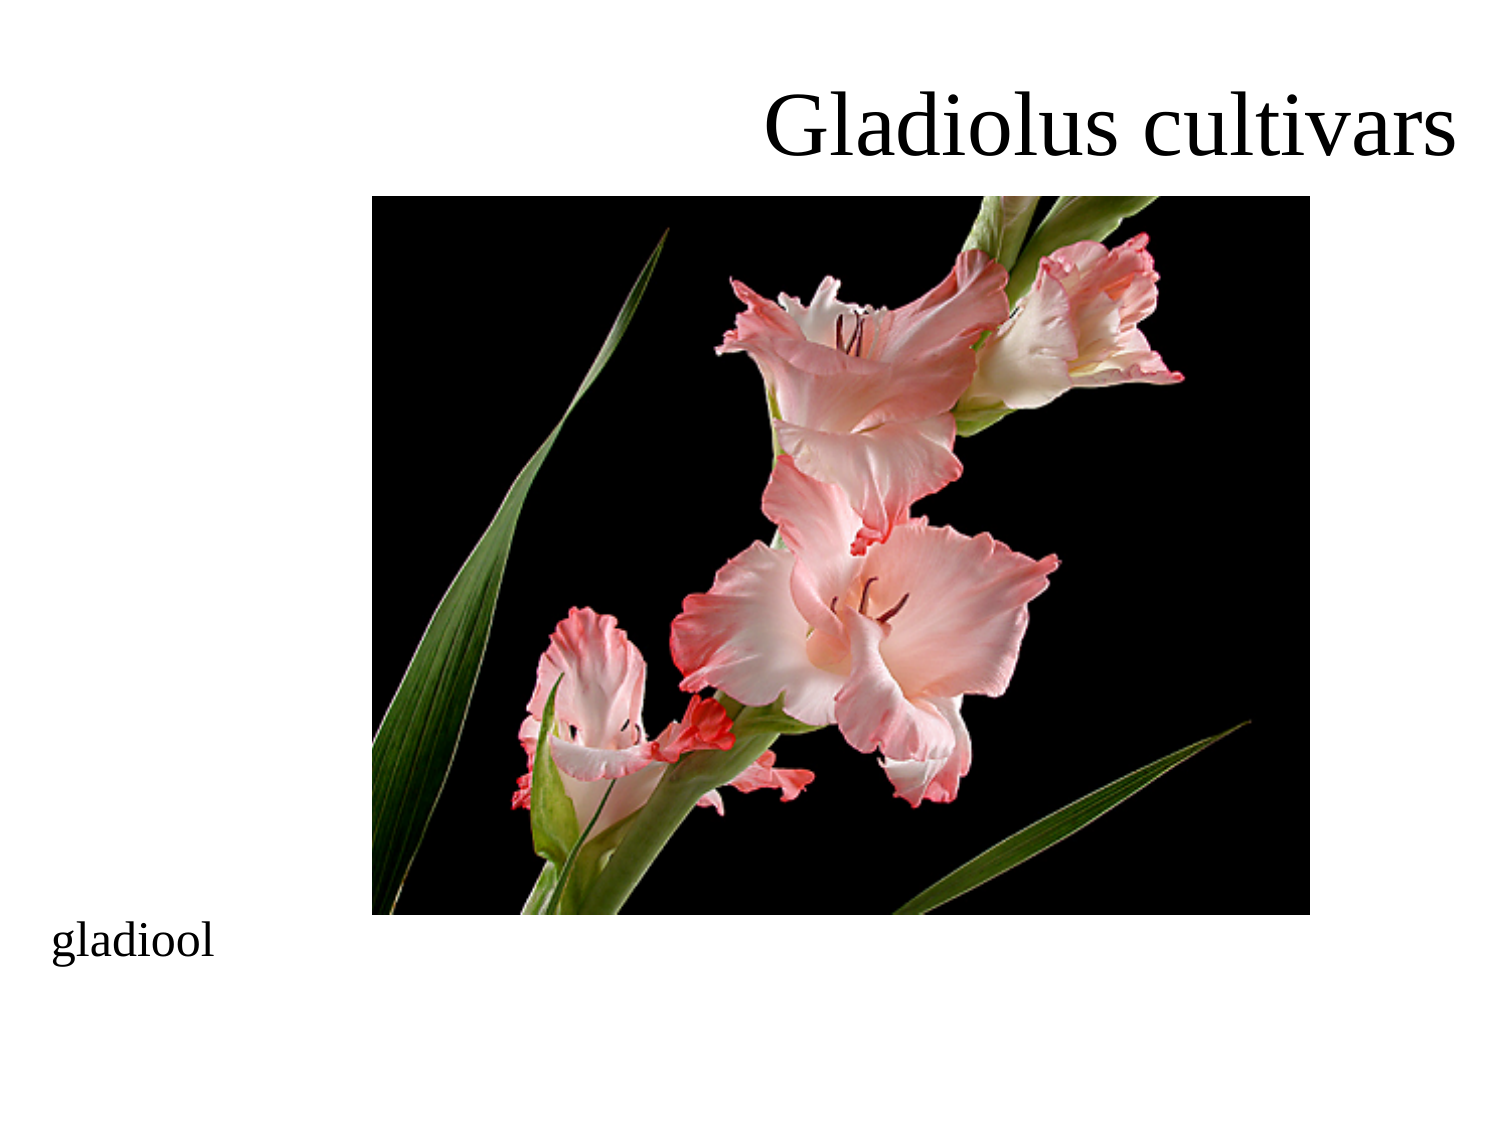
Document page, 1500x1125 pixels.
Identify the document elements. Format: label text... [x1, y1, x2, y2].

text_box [371, 196, 1310, 915]
title Gladiolus cultivars [200, 24, 1475, 213]
text_box gladiool [36, 899, 1099, 975]
